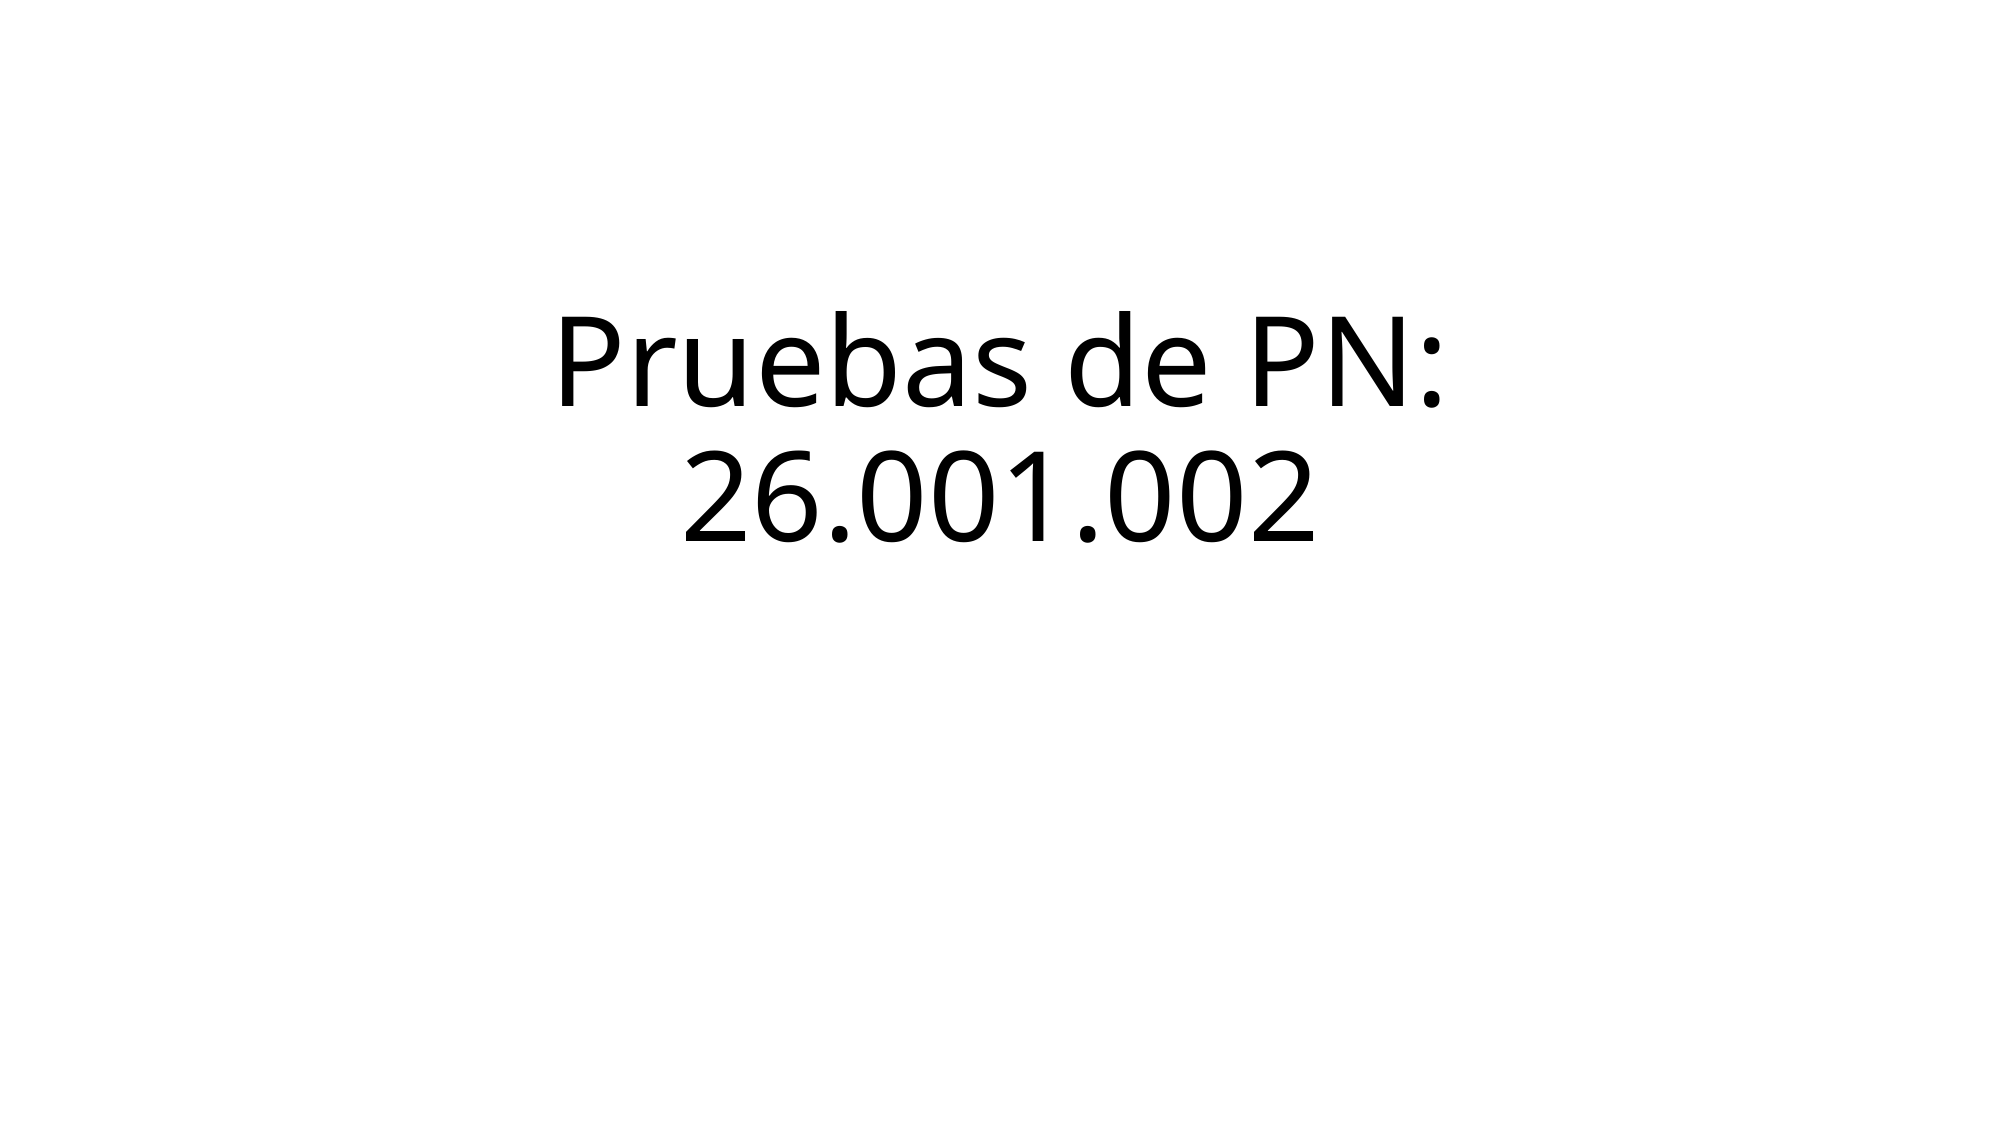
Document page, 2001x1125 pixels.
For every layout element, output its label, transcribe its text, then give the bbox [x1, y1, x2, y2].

title Pruebas de PN: 26.001.002 [249, 184, 1750, 576]
